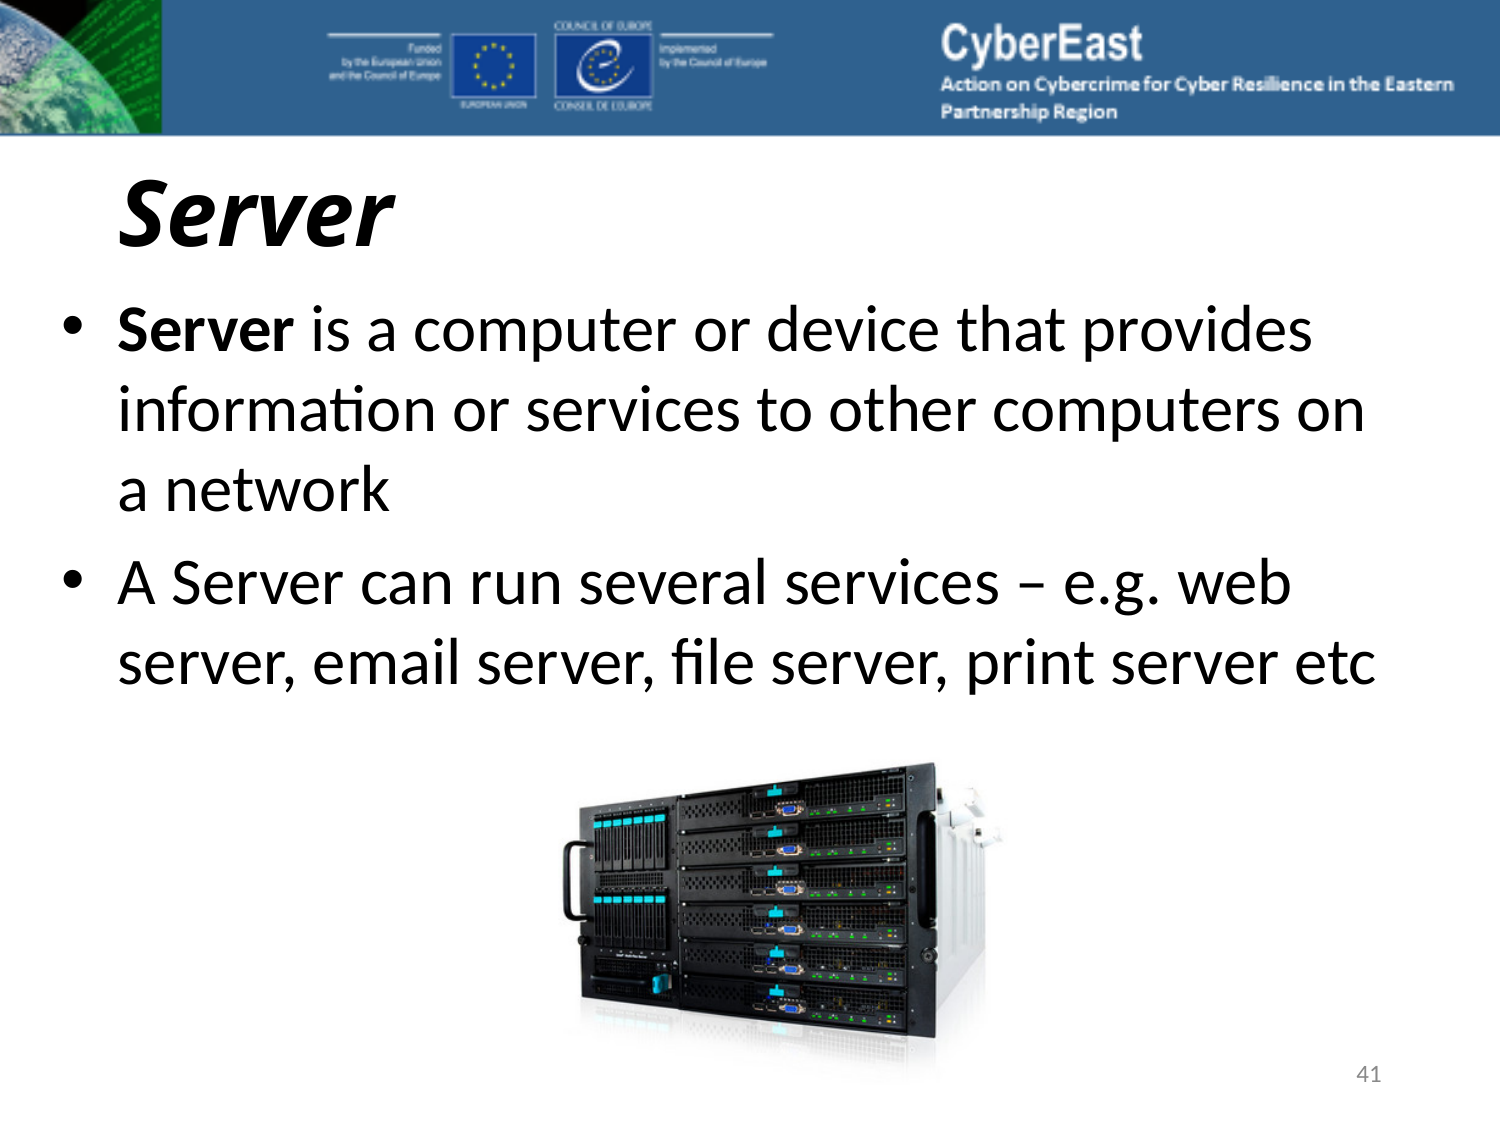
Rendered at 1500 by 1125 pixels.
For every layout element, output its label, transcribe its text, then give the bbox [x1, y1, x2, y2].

text_box Server is a computer or device that provides information or services to other computers on a network A Server can run several services – e.g. web server, email server, file server, print server etc [46, 277, 1397, 560]
slide_number 41 [1059, 1042, 1397, 1103]
title Server [103, 107, 1397, 277]
picture [0, 0, 1500, 1125]
